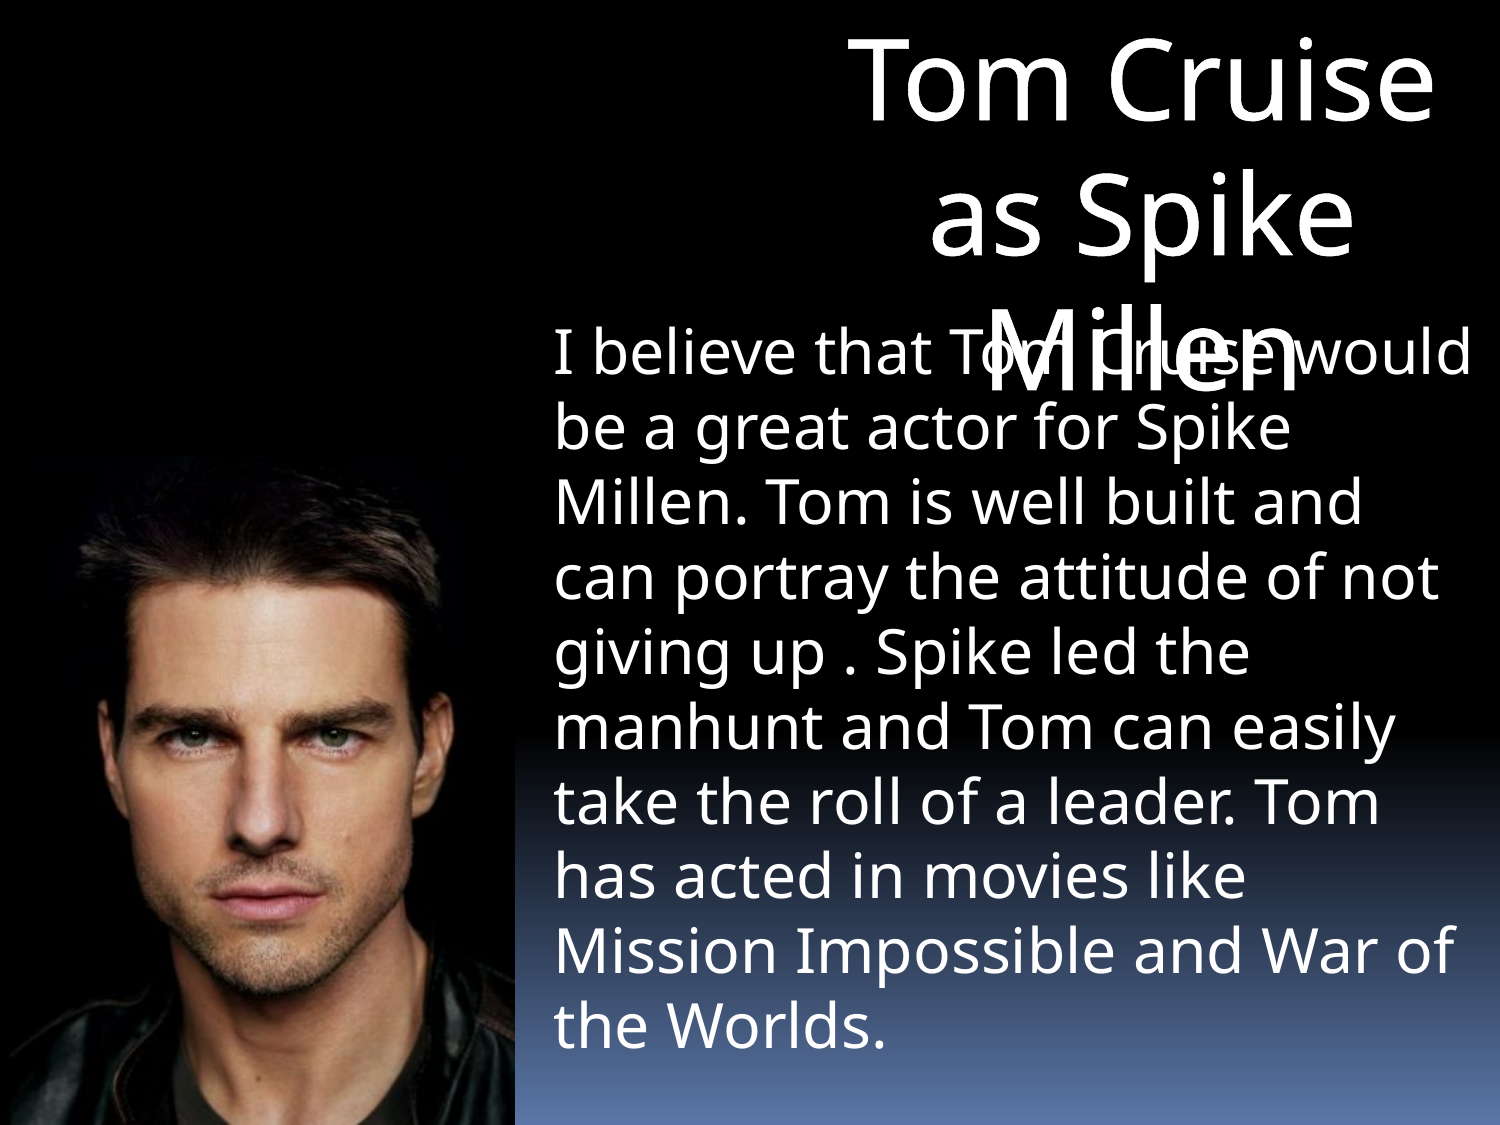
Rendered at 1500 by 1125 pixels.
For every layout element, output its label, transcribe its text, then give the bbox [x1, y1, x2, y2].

text_box I believe that Tom Cruise would be a great actor for Spike Millen. Tom is well built and can portray the attitude of not giving up . Spike led the manhunt and Tom can easily take the roll of a leader. Tom has acted in movies like Mission Impossible and War of the Worlds. [538, 304, 1500, 1069]
text_box Tom Cruise as Spike Millen [785, 0, 1500, 304]
picture [0, 456, 515, 1125]
